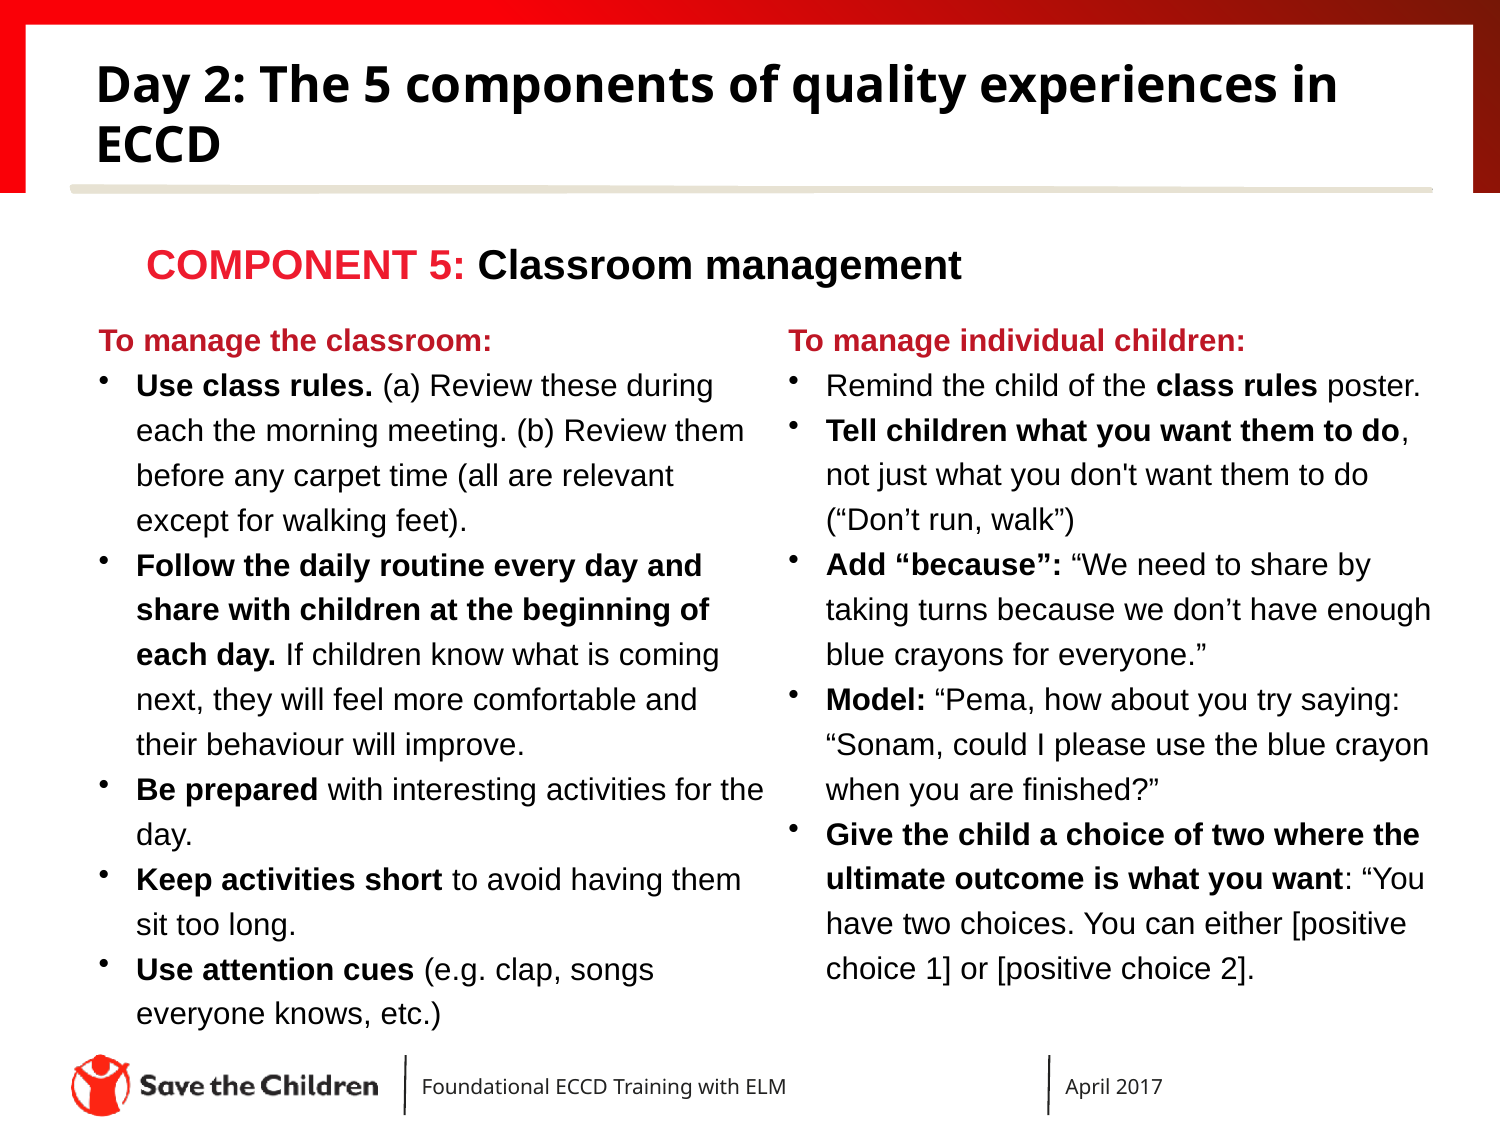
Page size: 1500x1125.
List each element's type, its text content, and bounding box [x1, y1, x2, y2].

text_box To manage the classroom: Use class rules. (a) Review these during each the morning meeting. (b) Review them before any carpet time (all are relevant except for walking feet). Follow the daily routine every day and share with children at the beginning of each day. If children know what is coming next, they will feel more comfortable and their behaviour will improve. Be prepared with interesting activities for the day. Keep activities short to avoid having them sit too long. Use attention cues (e.g. clap, songs everyone knows, etc.) [84, 298, 782, 1046]
text_box To manage individual children: Remind the child of the class rules poster. Tell children what you want them to do, not just what you don't want them to do (“Don’t run, walk”) Add “because”: “We need to share by taking turns because we don’t have enough blue crayons for everyone.” Model: “Pema, how about you try saying: “Sonam, could I please use the blue crayon when you are finished?” Give the child a choice of two where the ultimate outcome is what you want: “You have two choices. You can either [positive choice 1] or [positive choice 2]. [773, 297, 1472, 1001]
text_box COMPONENT 5: Classroom management [82, 197, 1445, 303]
picture [69, 184, 1433, 194]
picture [71, 1054, 378, 1117]
text_box Foundational ECCD Training with ELM [414, 1066, 1042, 1107]
text_box April 2017 [1057, 1066, 1398, 1107]
title Day 2: The 5 components of quality experiences in ECCD [86, 45, 1414, 182]
